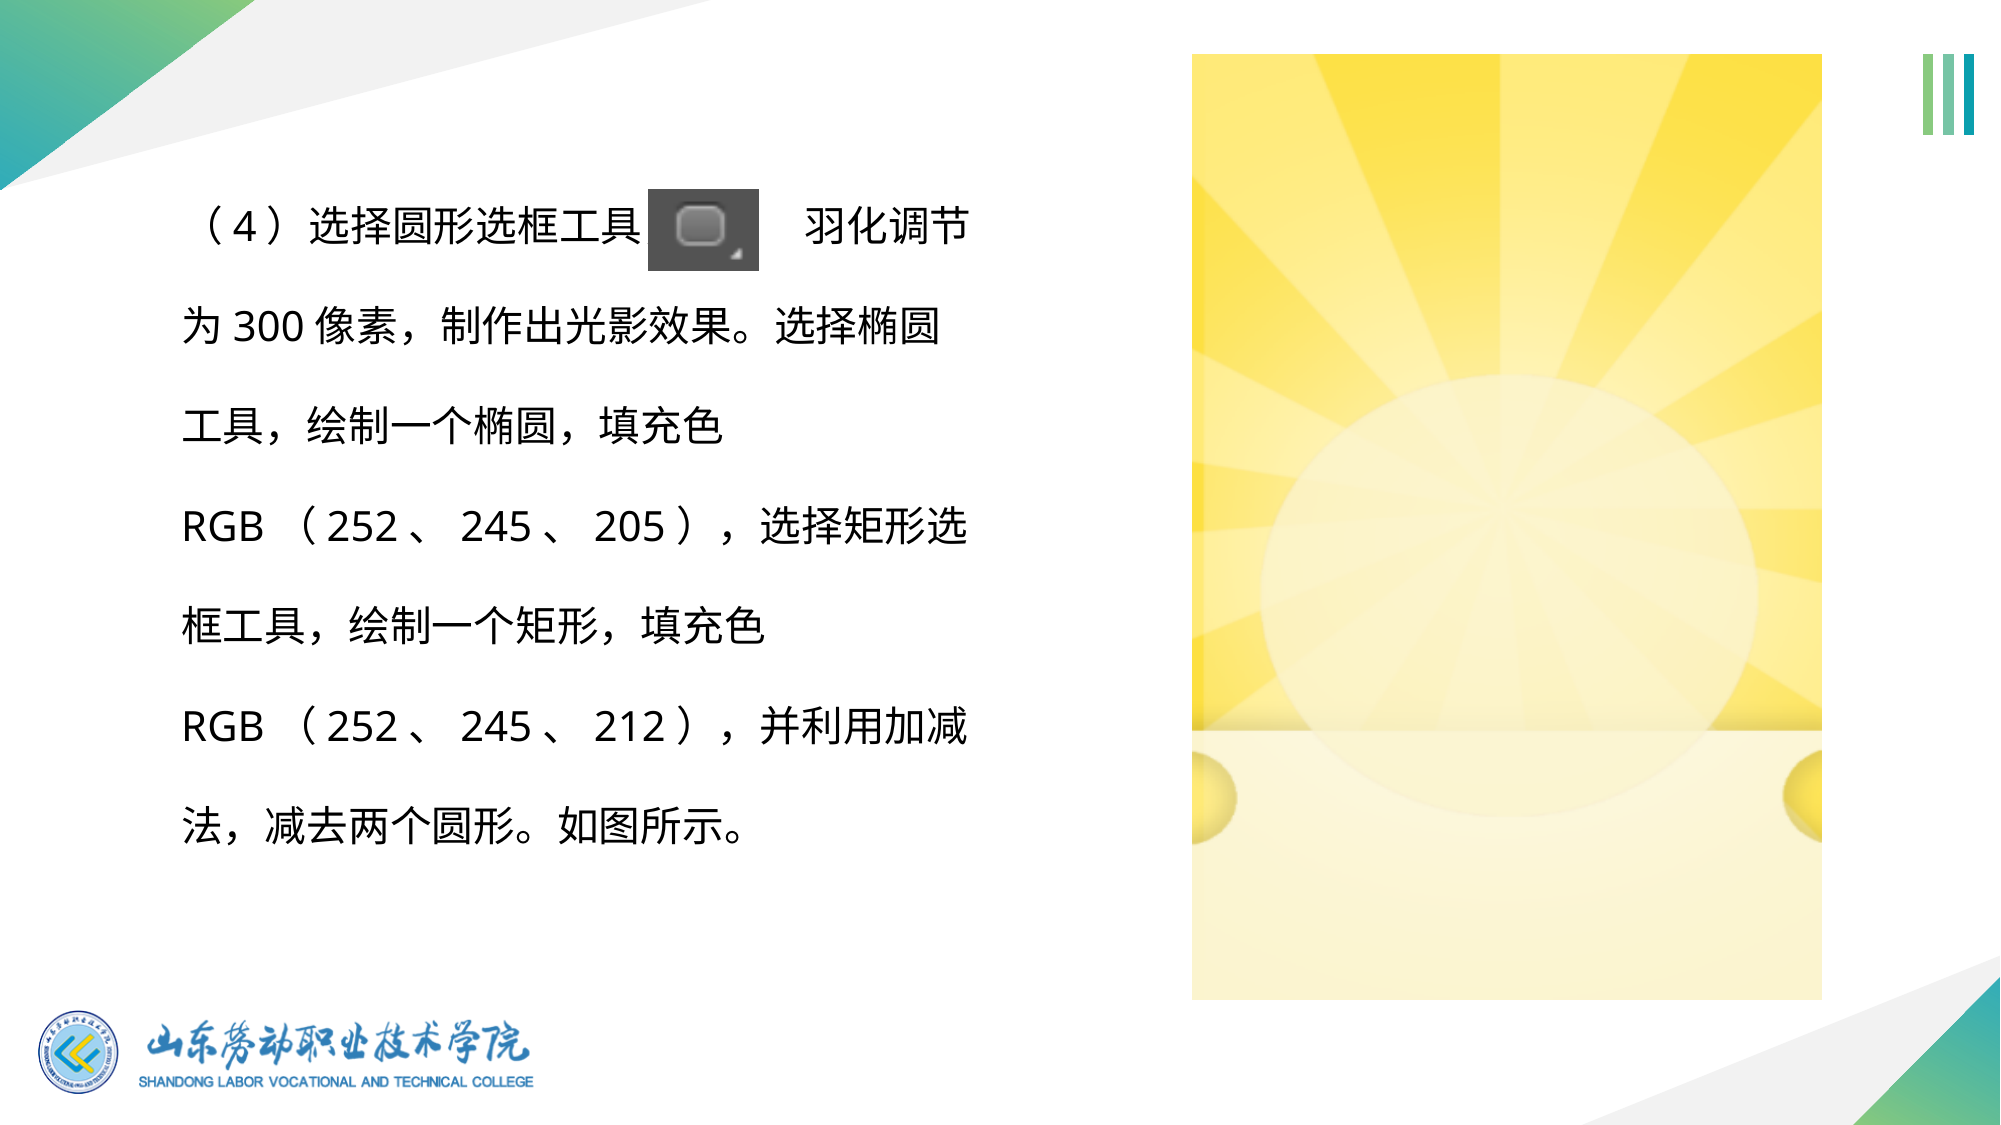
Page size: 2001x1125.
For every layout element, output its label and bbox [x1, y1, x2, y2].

text_box [0, 0, 2000, 1125]
picture [648, 189, 759, 271]
text_box [1928, 54, 1969, 136]
picture [38, 1010, 550, 1094]
picture [1192, 54, 1822, 1000]
